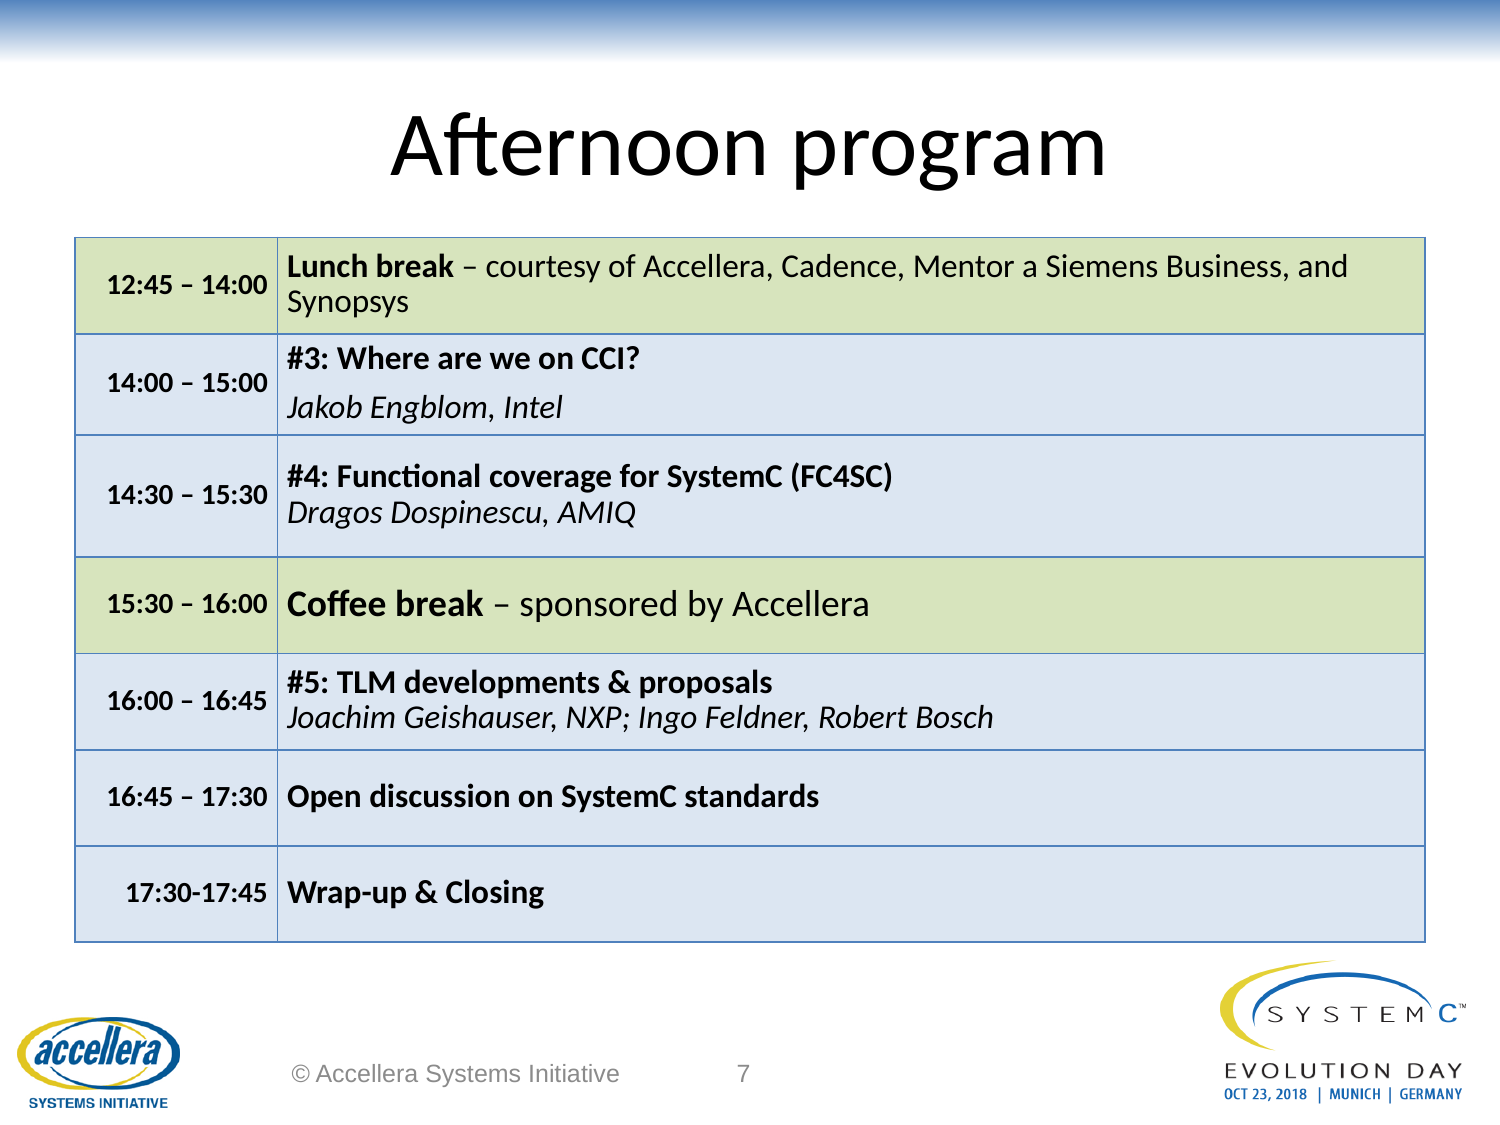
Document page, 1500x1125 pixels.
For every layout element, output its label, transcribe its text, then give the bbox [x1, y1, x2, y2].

table_cell 17:30-17:45 [76, 847, 277, 941]
table_cell 14:00 – 15:00 [76, 335, 277, 434]
table_cell Coffee break – sponsored by Accellera [278, 558, 1424, 653]
footer © Accellera Systems Initiative [275, 1042, 600, 1103]
table_cell #5: TLM developments & proposals Joachim Geishauser, NXP; Ingo Feldner, Robert Bosch [278, 654, 1424, 749]
title Afternoon program [75, 45, 1425, 233]
table_cell Wrap-up & Closing [278, 847, 1424, 941]
table_cell 15:30 – 16:00 [76, 558, 277, 653]
table_header Lunch break – courtesy of Accellera, Cadence, Mentor a Siemens Business, and Synopsys [278, 238, 1424, 333]
table_header 12:45 – 14:00 [76, 238, 277, 333]
table_cell #3: Where are we on CCI? Jakob Engblom, Intel [278, 335, 1424, 434]
slide_number 7 [600, 1042, 888, 1103]
table_cell 14:30 – 15:30 [76, 436, 277, 556]
picture [17, 1017, 180, 1108]
picture [1211, 957, 1474, 1111]
table_cell 16:45 – 17:30 [76, 751, 277, 845]
table_cell Open discussion on SystemC standards [278, 751, 1424, 845]
table_cell #4: Functional coverage for SystemC (FC4SC) Dragos Dospinescu, AMIQ [278, 436, 1424, 556]
table_cell 16:00 – 16:45 [76, 654, 277, 749]
